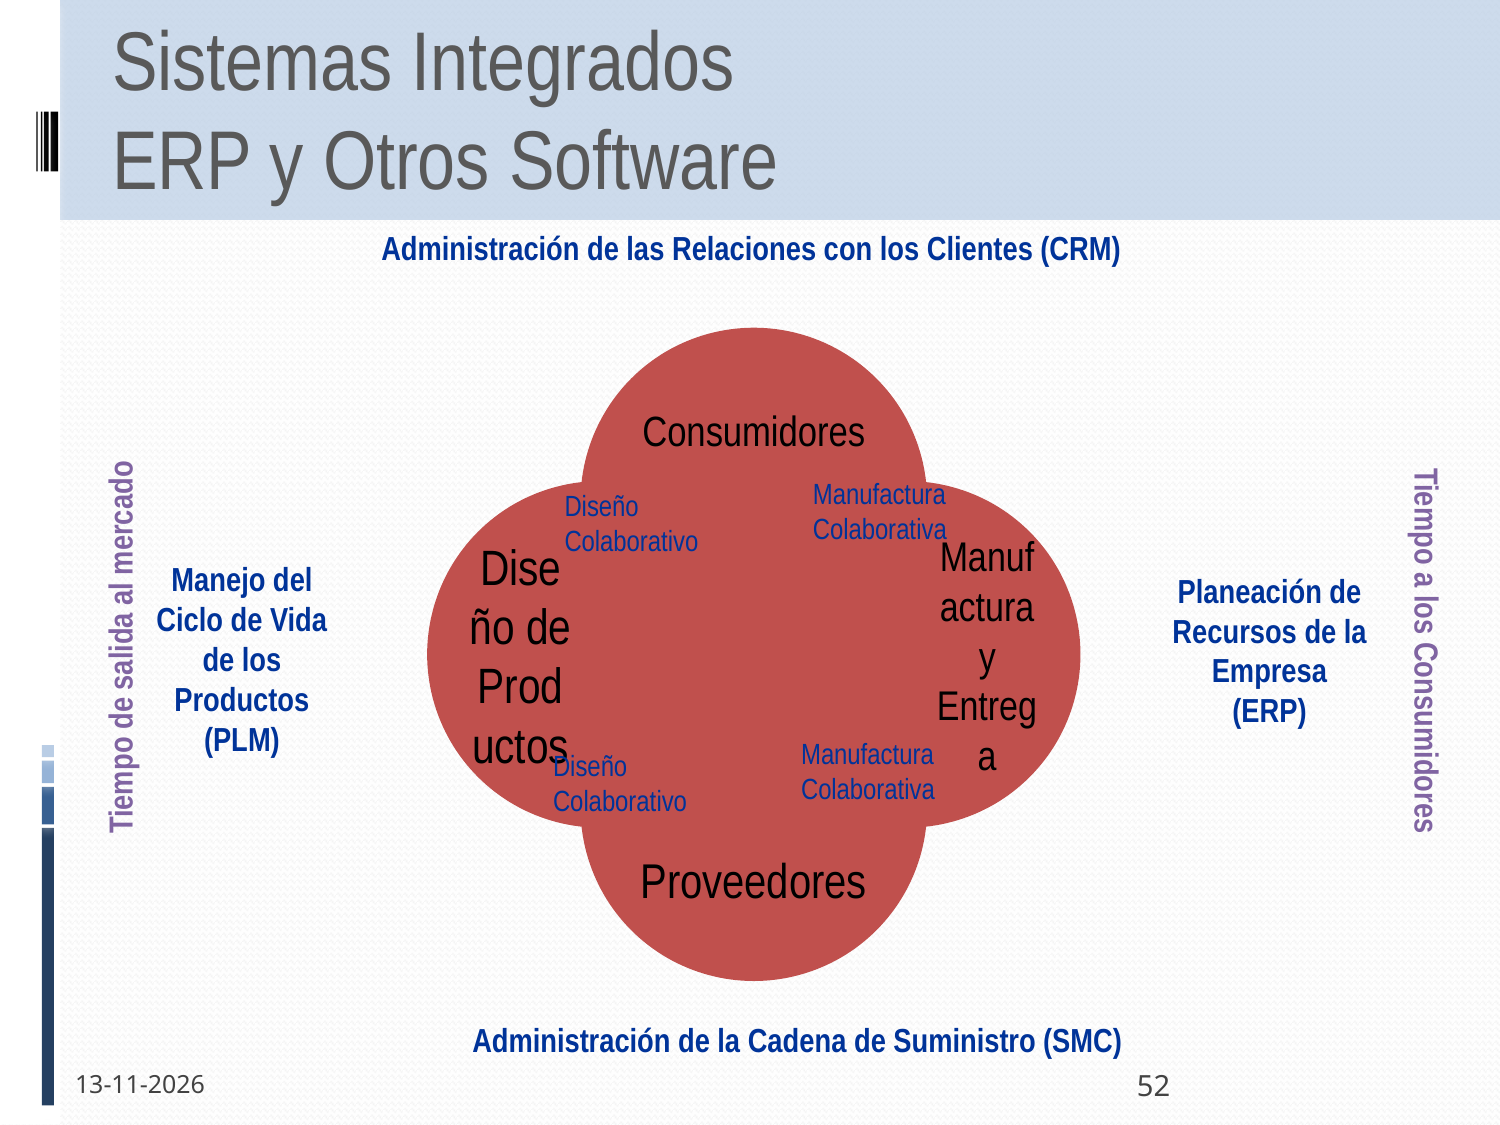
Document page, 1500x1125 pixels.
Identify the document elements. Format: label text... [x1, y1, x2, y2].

text_box Manejo del Ciclo de Vida de los Productos (PLM) [147, 550, 247, 765]
text_box Tiempo de salida al mercado [91, 445, 147, 849]
text_box Tiempo a los Consumidores [1400, 453, 1456, 849]
text_box Planeación de Recursos de la Empresa (ERP) [1260, 562, 1388, 737]
slide_number 52 [1045, 1046, 1171, 1107]
text_box Administración de las Relaciones con los Clientes (CRM) [366, 219, 1137, 275]
title Sistemas Integrados ERP y Otros Software [111, 18, 1436, 207]
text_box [253, 314, 1255, 982]
text_box Administración de la Cadena de Suministro (SMC) [457, 1011, 1139, 1066]
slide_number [75, 1042, 243, 1103]
